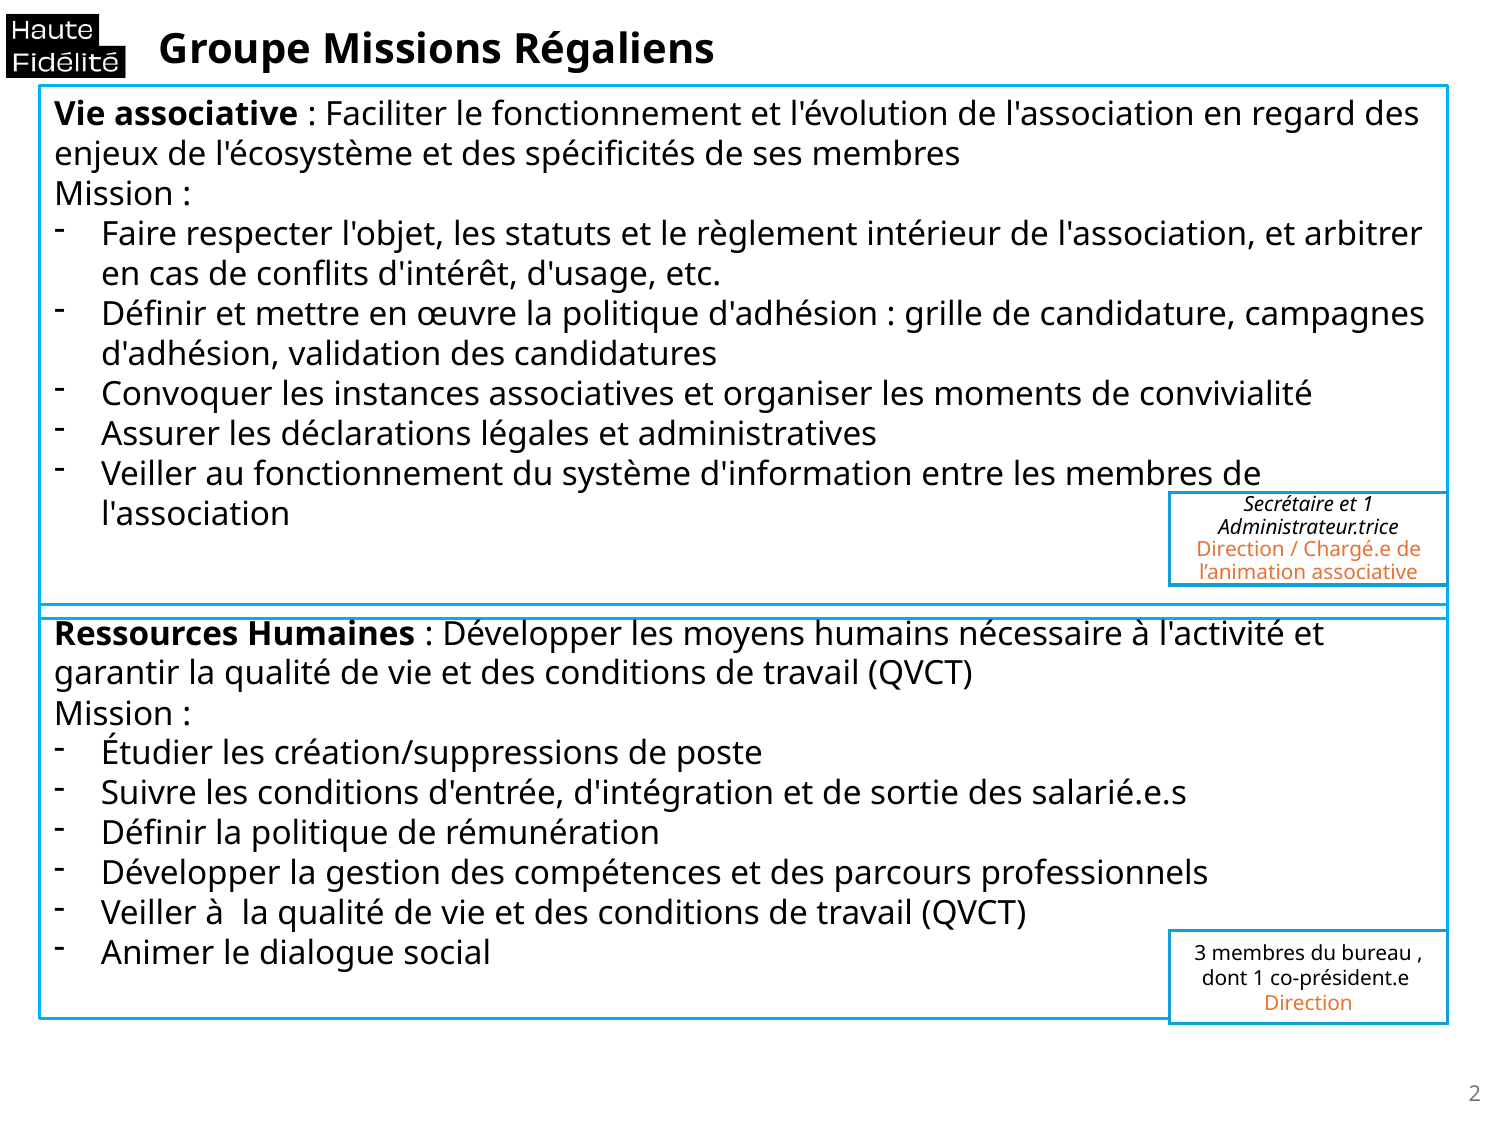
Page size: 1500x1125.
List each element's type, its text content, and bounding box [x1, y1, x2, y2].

picture [0, 6, 132, 85]
text_box Ressources Humaines : Développer les moyens humains nécessaire à l'activité et garantir la qualité de vie et des conditions de travail (QVCT) Mission : Étudier les création/suppressions de poste Suivre les conditions d'entrée, d'intégration et de sortie des salarié.e.s Définir la politique de rémunération Développer la gestion des compétences et des parcours professionnels Veiller à la qualité de vie et des conditions de travail (QVCT) Animer le dialogue social [39, 604, 1448, 1019]
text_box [1168, 930, 1449, 1024]
text_box Groupe Missions Régaliens [144, 14, 1448, 80]
slide_number 2 [1158, 1064, 1496, 1125]
text_box Vie associative : Faciliter le fonctionnement et l'évolution de l'association en regard des enjeux de l'écosystème et des spécificités de ses membres Mission : Faire respecter l'objet, les statuts et le règlement intérieur de l'association, et arbitrer en cas de conflits d'intérêt, d'usage, etc. Définir et mettre en œuvre la politique d'adhésion : grille de candidature, campagnes d'adhésion, validation des candidatures Convoquer les instances associatives et organiser les moments de convivialité Assurer les déclarations légales et administratives Veiller au fonctionnement du système d'information entre les membres de l'association [39, 85, 1448, 604]
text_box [1168, 491, 1449, 586]
